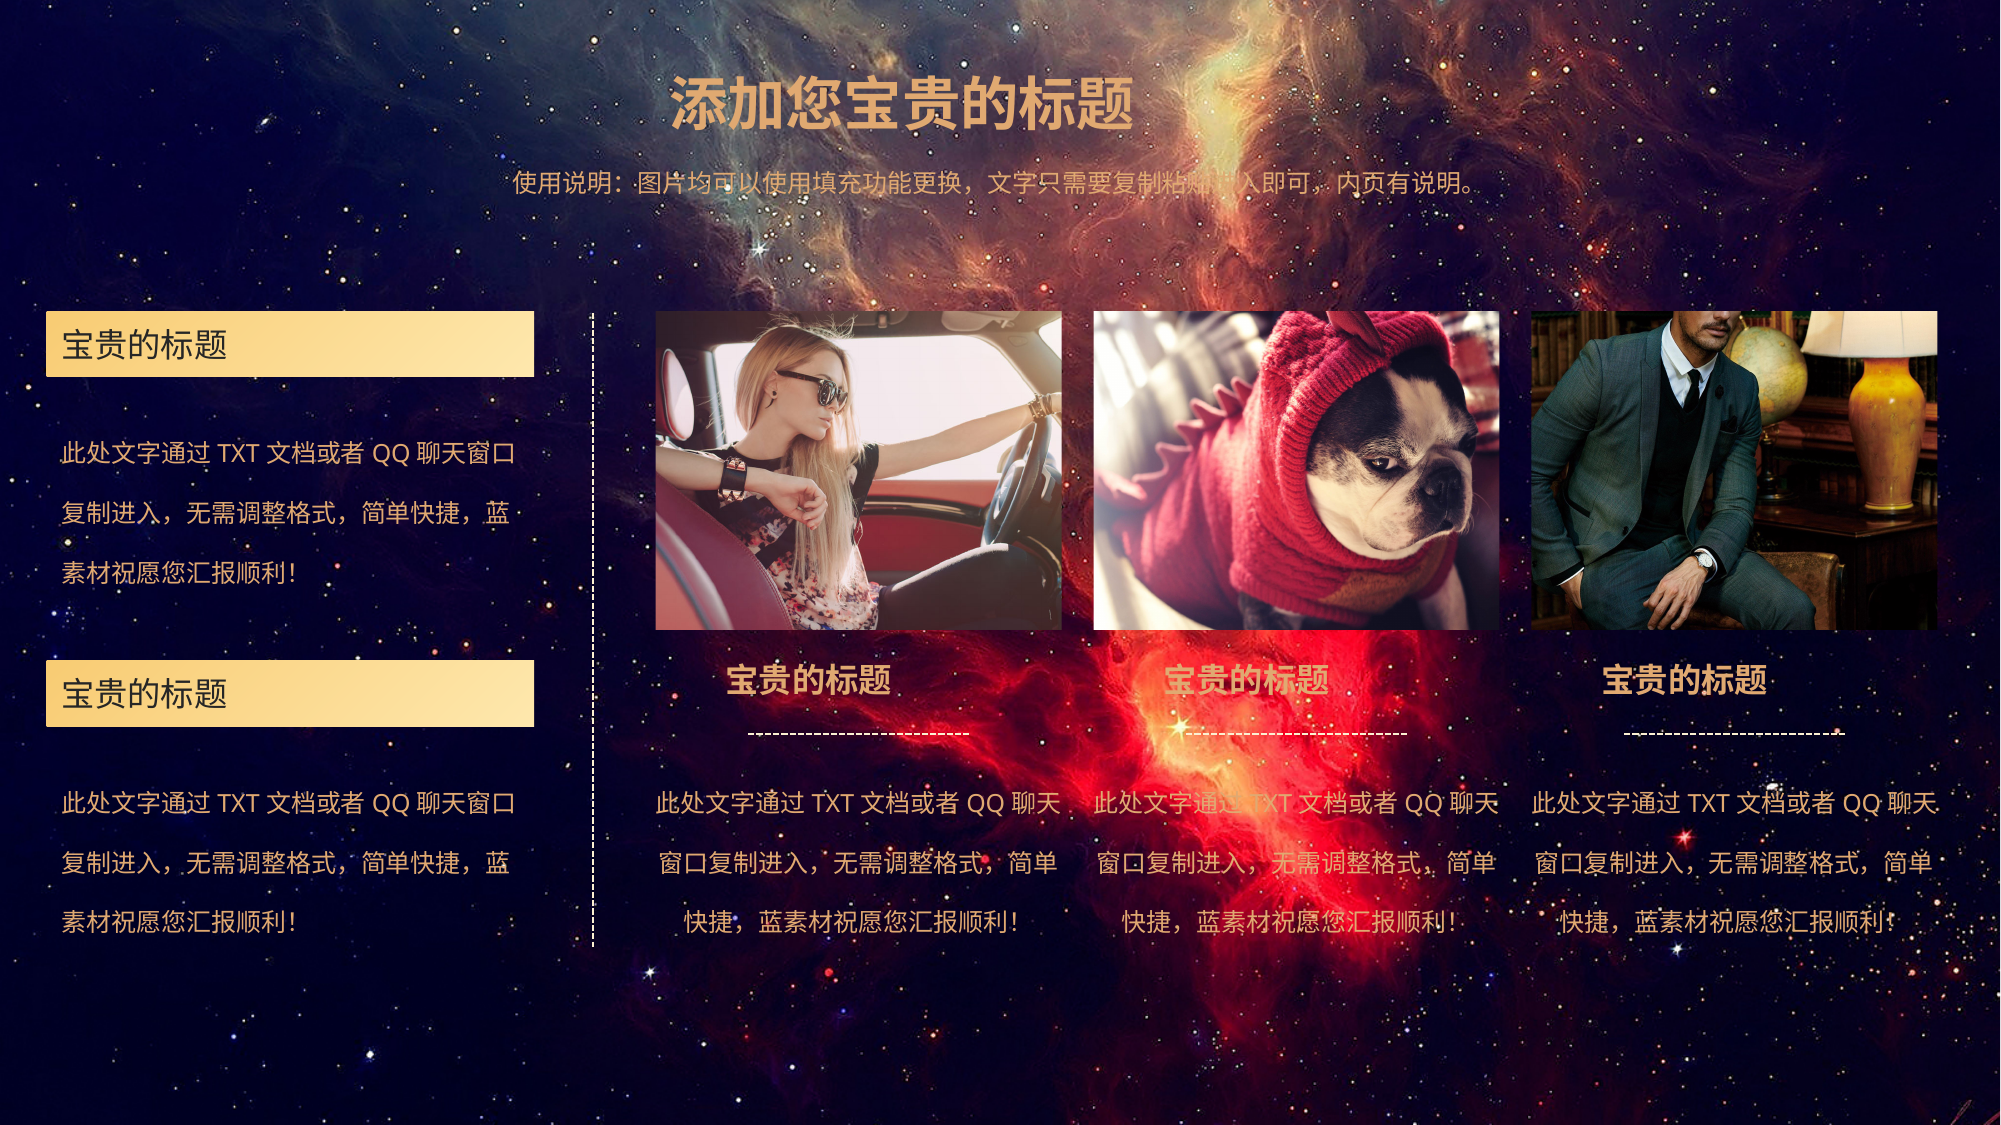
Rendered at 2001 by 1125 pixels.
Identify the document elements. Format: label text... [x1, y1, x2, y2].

text_box 使用说明：图片均可以使用填充功能更换，文字只需要复制粘贴进入即可，内页有说明。 [402, 145, 1598, 206]
text_box 添加您宝贵的标题 [654, 59, 1346, 145]
text_box 此处文字通过TXT文档或者QQ聊天窗口复制进入，无需调整格式，简单快捷，蓝素材祝愿您汇报顺利！ [46, 400, 534, 595]
text_box 宝贵的标题 [1148, 651, 1445, 707]
text_box 此处文字通过TXT文档或者QQ聊天窗口复制进入，无需调整格式，简单快捷，蓝素材祝愿您汇报顺利！ [639, 749, 1077, 945]
text_box 此处文字通过TXT文档或者QQ聊天窗口复制进入，无需调整格式，简单快捷，蓝素材祝愿您汇报顺利！ [1077, 749, 1515, 945]
picture [0, 0, 2001, 1125]
text_box 宝贵的标题 [46, 660, 535, 727]
text_box 此处文字通过TXT文档或者QQ聊天窗口复制进入，无需调整格式，简单快捷，蓝素材祝愿您汇报顺利！ [46, 749, 534, 945]
text_box [1092, 310, 1501, 631]
text_box 宝贵的标题 [1586, 651, 1883, 707]
text_box 宝贵的标题 [46, 311, 535, 377]
text_box [1530, 310, 1938, 631]
text_box 此处文字通过TXT文档或者QQ聊天窗口复制进入，无需调整格式，简单快捷，蓝素材祝愿您汇报顺利！ [1515, 749, 1954, 945]
text_box [655, 310, 1063, 631]
text_box 宝贵的标题 [710, 651, 1007, 707]
